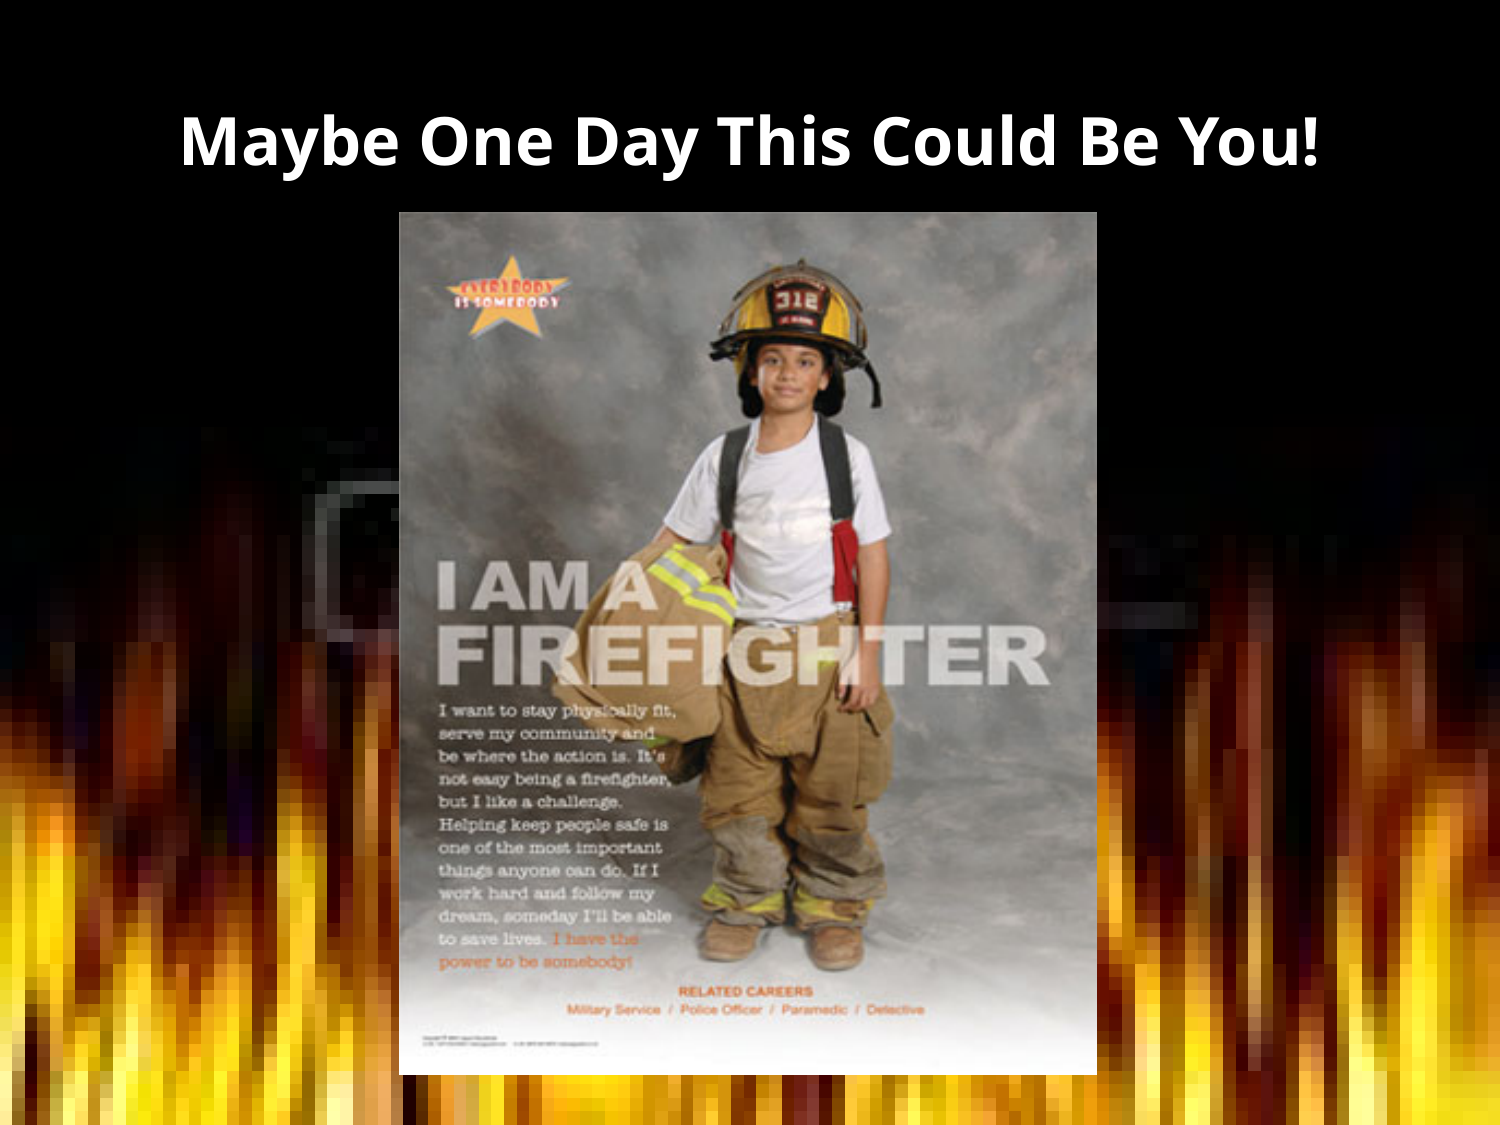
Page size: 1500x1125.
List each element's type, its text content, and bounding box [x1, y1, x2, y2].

title Maybe One Day This Could Be You! [75, 45, 1425, 233]
picture [0, 0, 1500, 1125]
